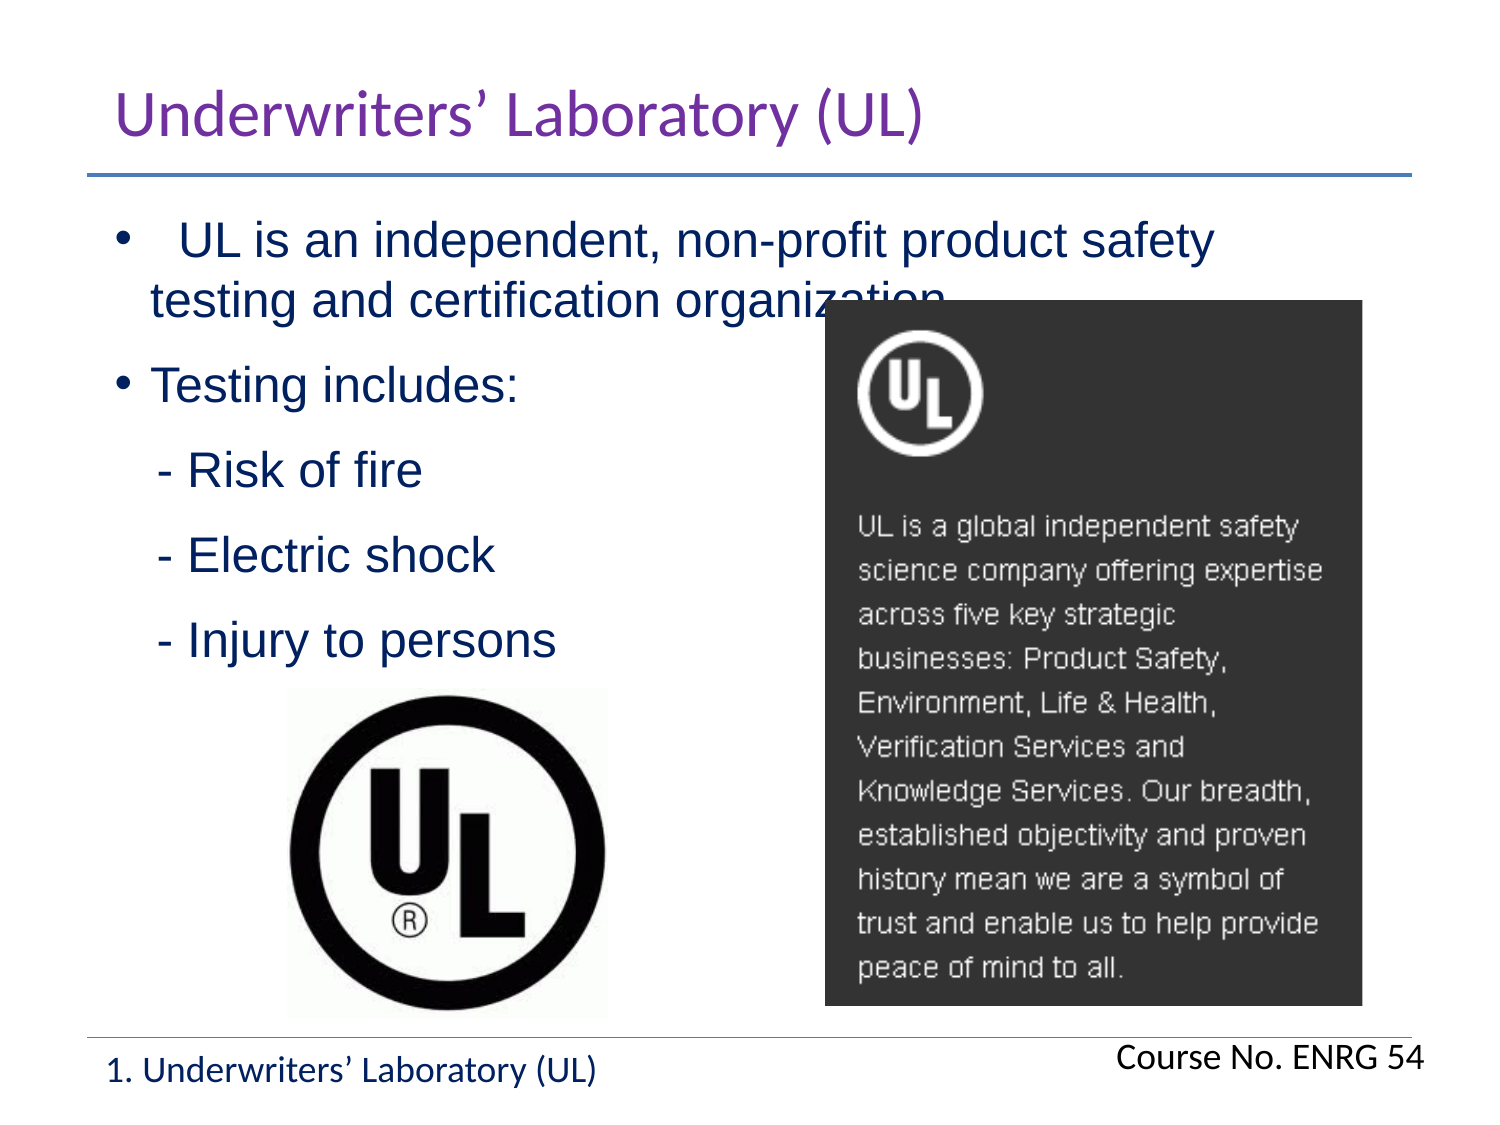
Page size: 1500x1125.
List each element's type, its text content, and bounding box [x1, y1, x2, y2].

text_box Underwriters’ Laboratory (UL) [99, 62, 1400, 158]
text_box UL is an independent, non-profit product safety testing and certification organization. Testing includes: - Risk of fire - Electric shock - Injury to persons [99, 199, 1375, 675]
picture [287, 687, 608, 1019]
text_box Course No. ENRG 54 [1101, 1024, 1441, 1085]
picture [824, 299, 1363, 1006]
text_box 1. Underwriters’ Laboratory (UL) [90, 1046, 613, 1098]
